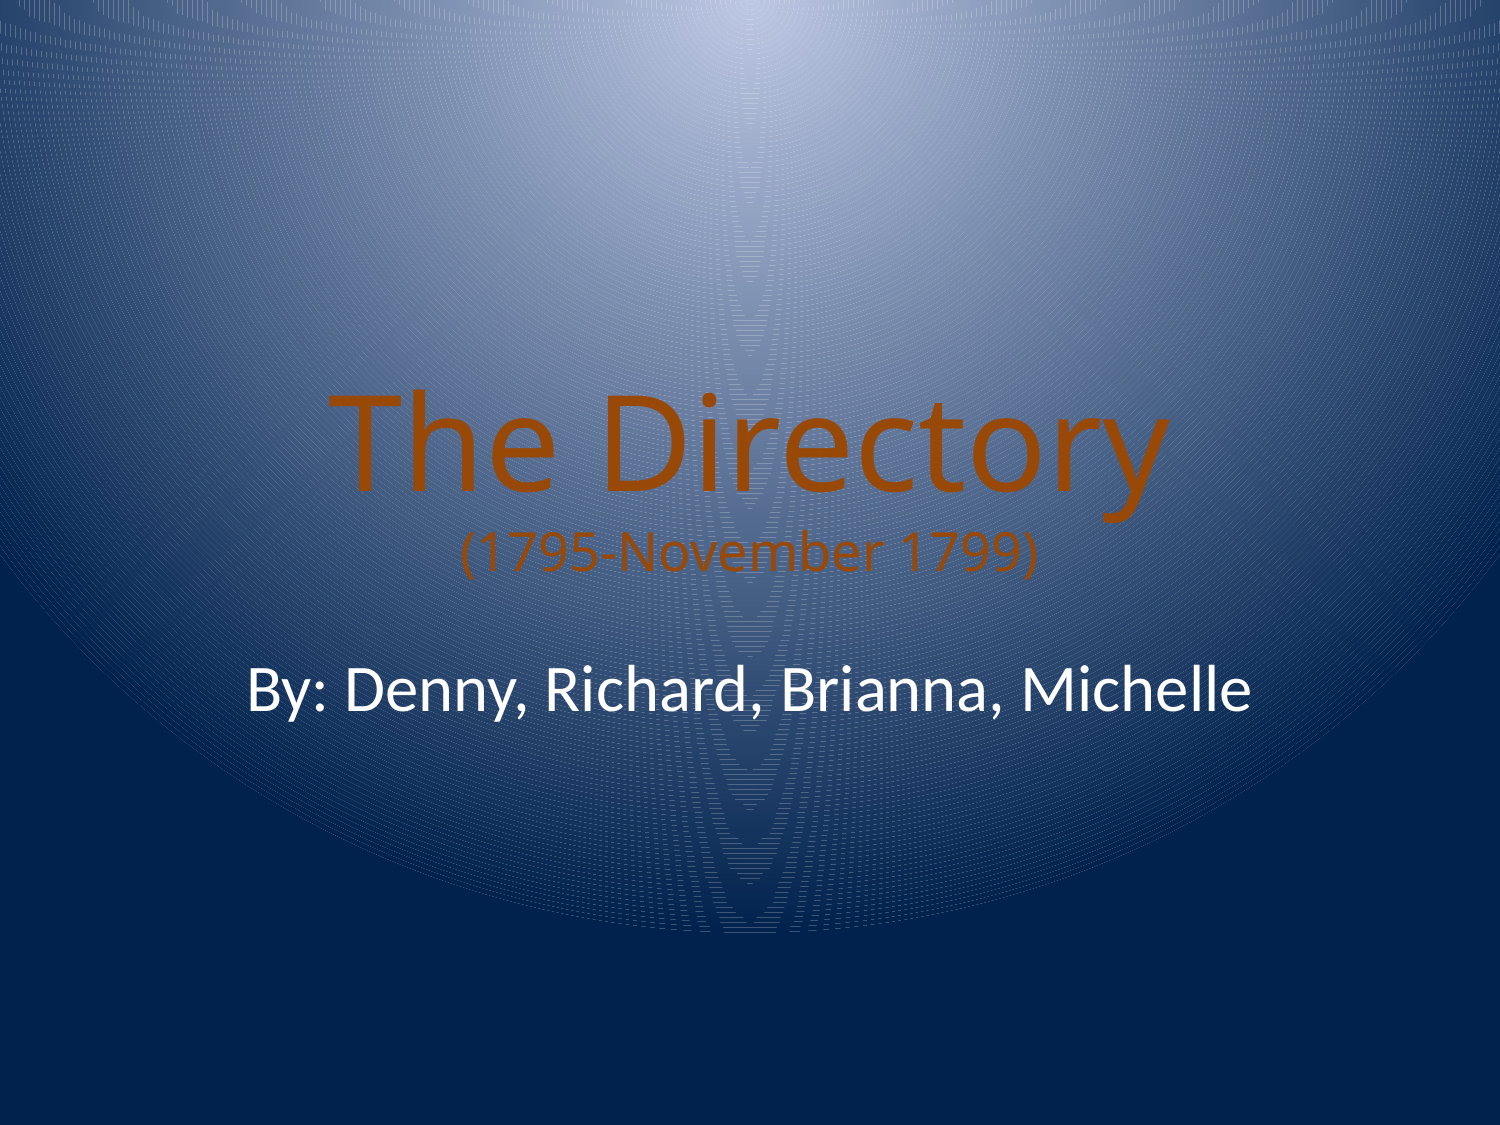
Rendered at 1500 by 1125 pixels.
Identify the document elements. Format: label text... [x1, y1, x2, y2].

title The Directory (1795-November 1799) [112, 349, 1388, 591]
subtitle By: Denny, Richard, Brianna, Michelle [225, 637, 1275, 925]
